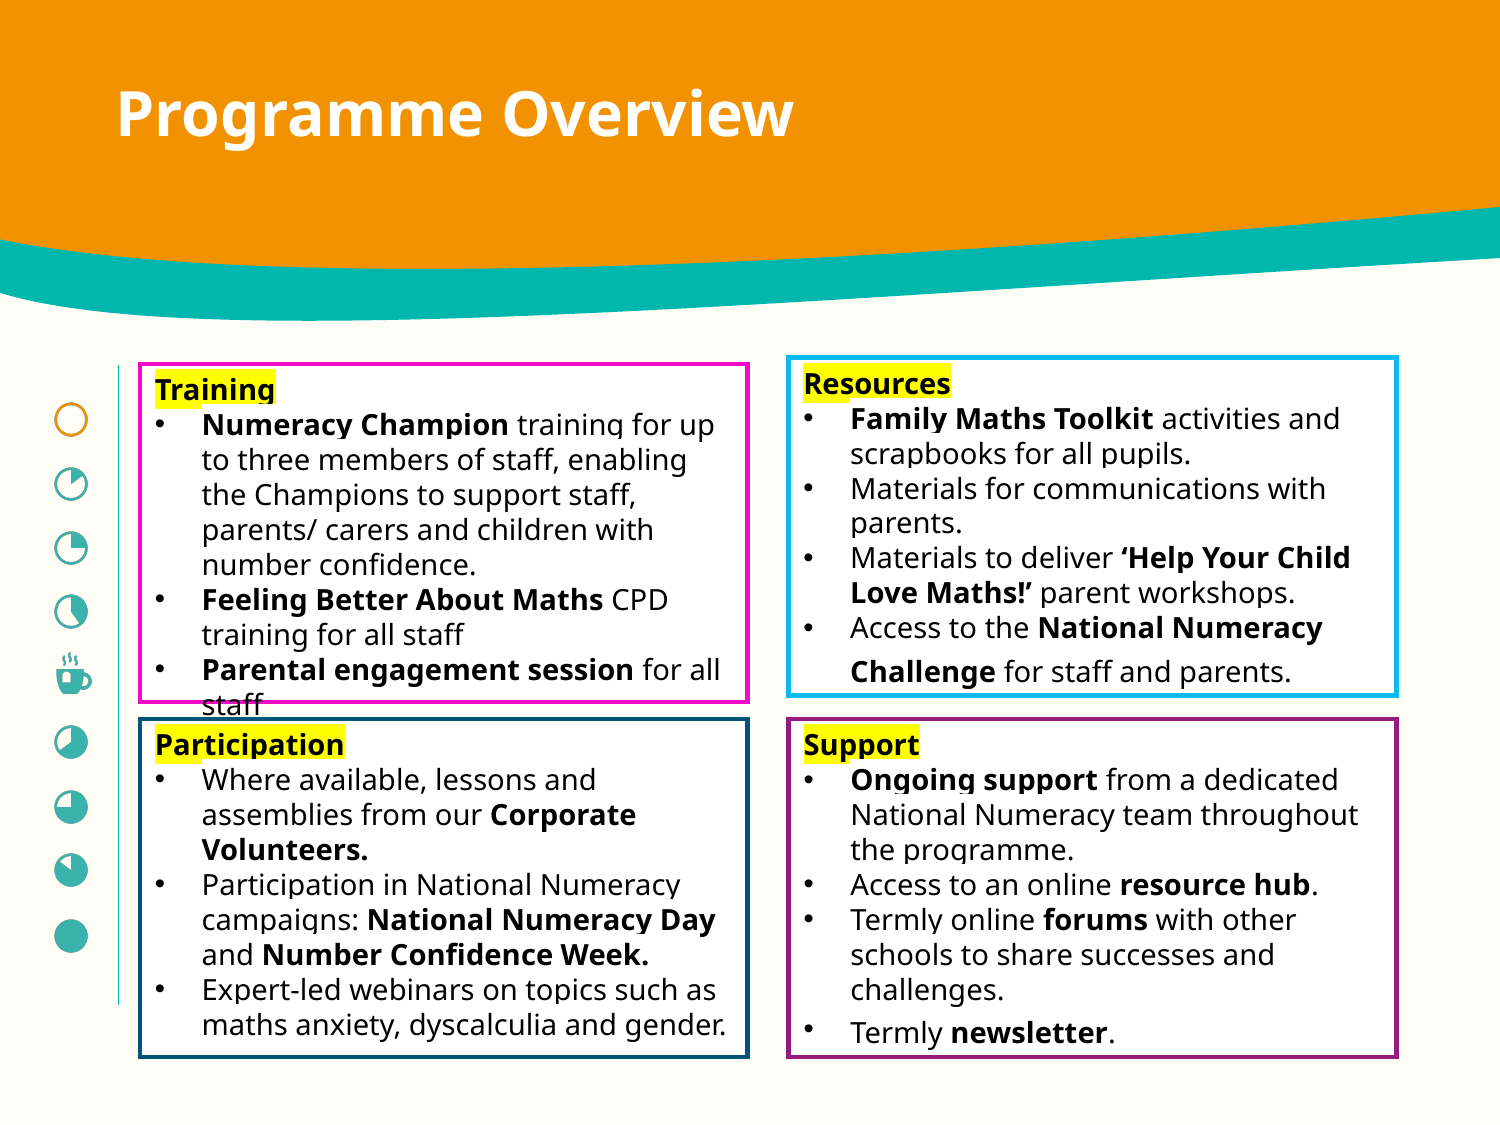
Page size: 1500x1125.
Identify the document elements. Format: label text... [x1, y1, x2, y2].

picture [50, 849, 92, 891]
list Programme Overview [100, 67, 1411, 258]
picture [50, 786, 92, 828]
picture [50, 398, 92, 441]
text_box Support Ongoing support from a dedicated National Numeracy team throughout the programme. Access to an online resource hub. Termly online forums with other schools to share successes and challenges. Termly newsletter.. [788, 718, 1397, 1058]
text_box Training Numeracy Champion training for up to three members of staff, enabling the Champions to support staff, parents/ carers and children with number confidence. Feeling Better About Maths CPD training for all staff Parental engagement session for all staff [139, 363, 749, 703]
text_box Resources Family Maths Toolkit activities and scrapbooks for all pupils. Materials for communications with parents. Materials to deliver ‘Help Your Child Love Maths!’ parent workshops. Access to the National Numeracy Challenge for staff and parents.. [788, 357, 1397, 697]
picture [50, 915, 92, 957]
picture [50, 527, 92, 569]
picture [50, 590, 92, 633]
picture [50, 463, 92, 505]
picture [47, 646, 101, 700]
picture [50, 721, 92, 763]
text_box Participation Where available, lessons and assemblies from our Corporate Volunteers. Participation in National Numeracy campaigns: National Numeracy Day and Number Confidence Week. Expert-led webinars on topics such as maths anxiety, dyscalculia and gender. [139, 718, 749, 1058]
